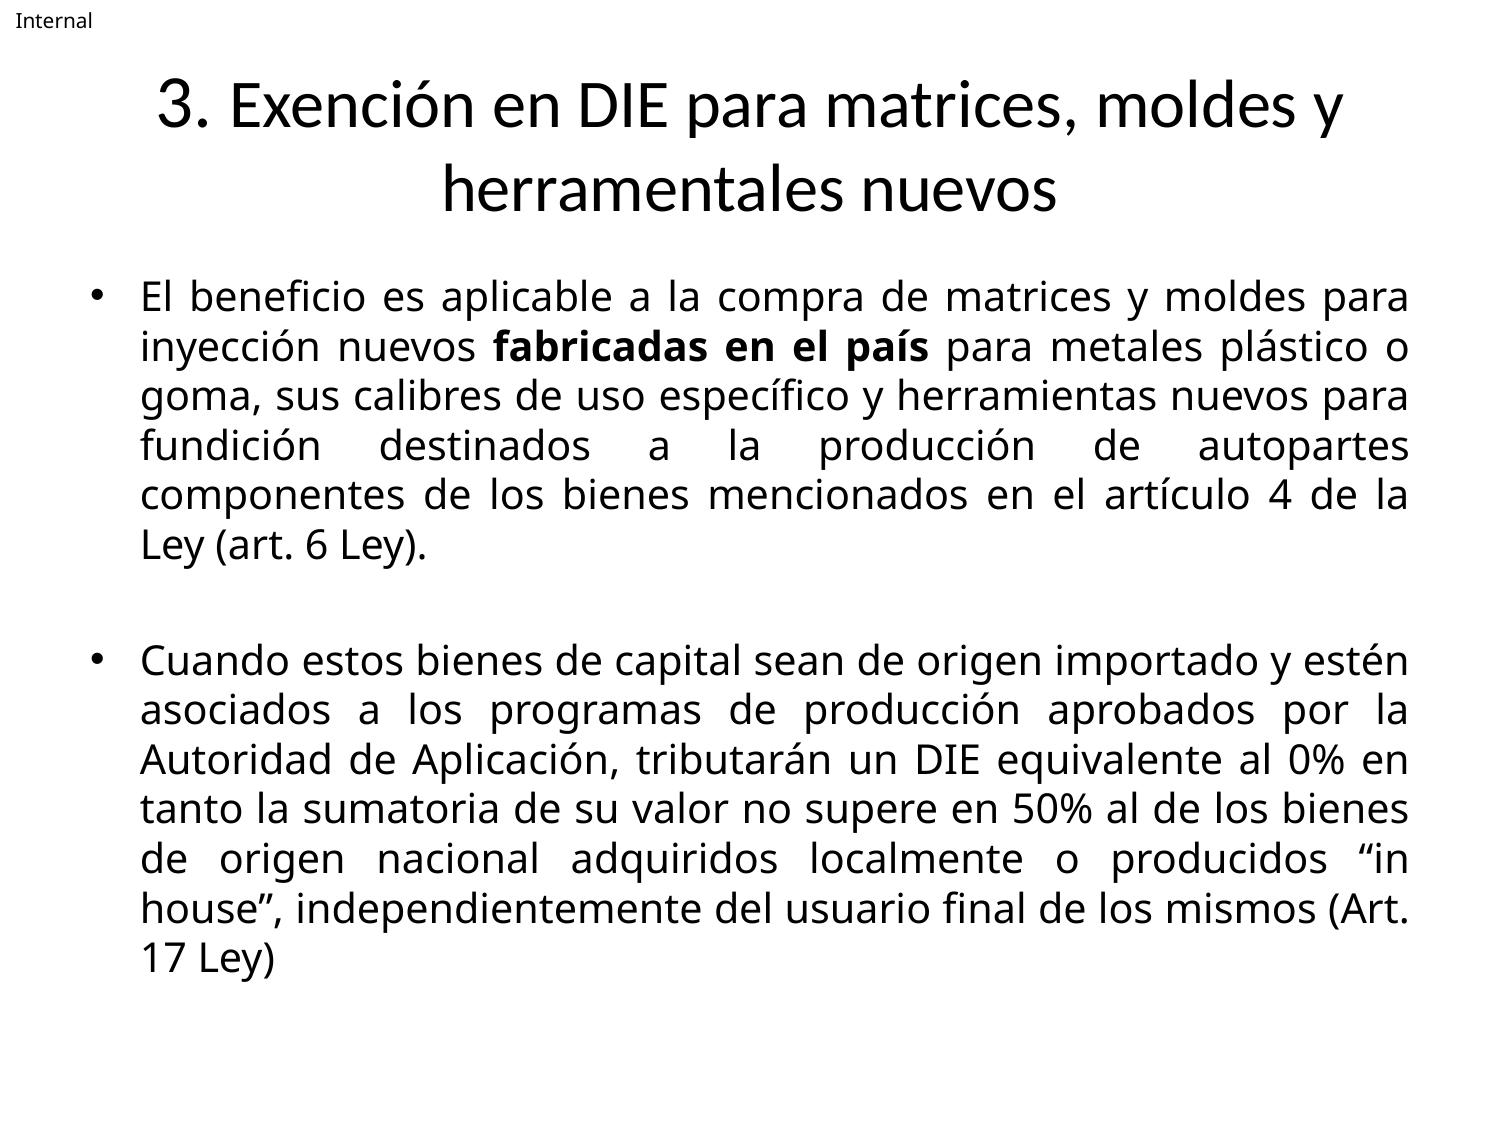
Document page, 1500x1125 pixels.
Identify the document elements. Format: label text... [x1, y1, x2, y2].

list El beneficio es aplicable a la compra de matrices y moldes para inyección nuevos fabricadas en el país para metales plástico o goma, sus calibres de uso específico y herramientas nuevos para fundición destinados a la producción de autopartes componentes de los bienes mencionados en el artículo 4 de la Ley (art. 6 Ley). Cuando estos bienes de capital sean de origen importado y estén asociados a los programas de producción aprobados por la Autoridad de Aplicación, tributarán un DIE equivalente al 0% en tanto la sumatoria de su valor no supere en 50% al de los bienes de origen nacional adquiridos localmente o producidos “in house”, independientemente del usuario final de los mismos (Art. 17 Ley) [75, 262, 1425, 1005]
title 3. Exención en DIE para matrices, moldes y herramentales nuevos [75, 45, 1425, 233]
